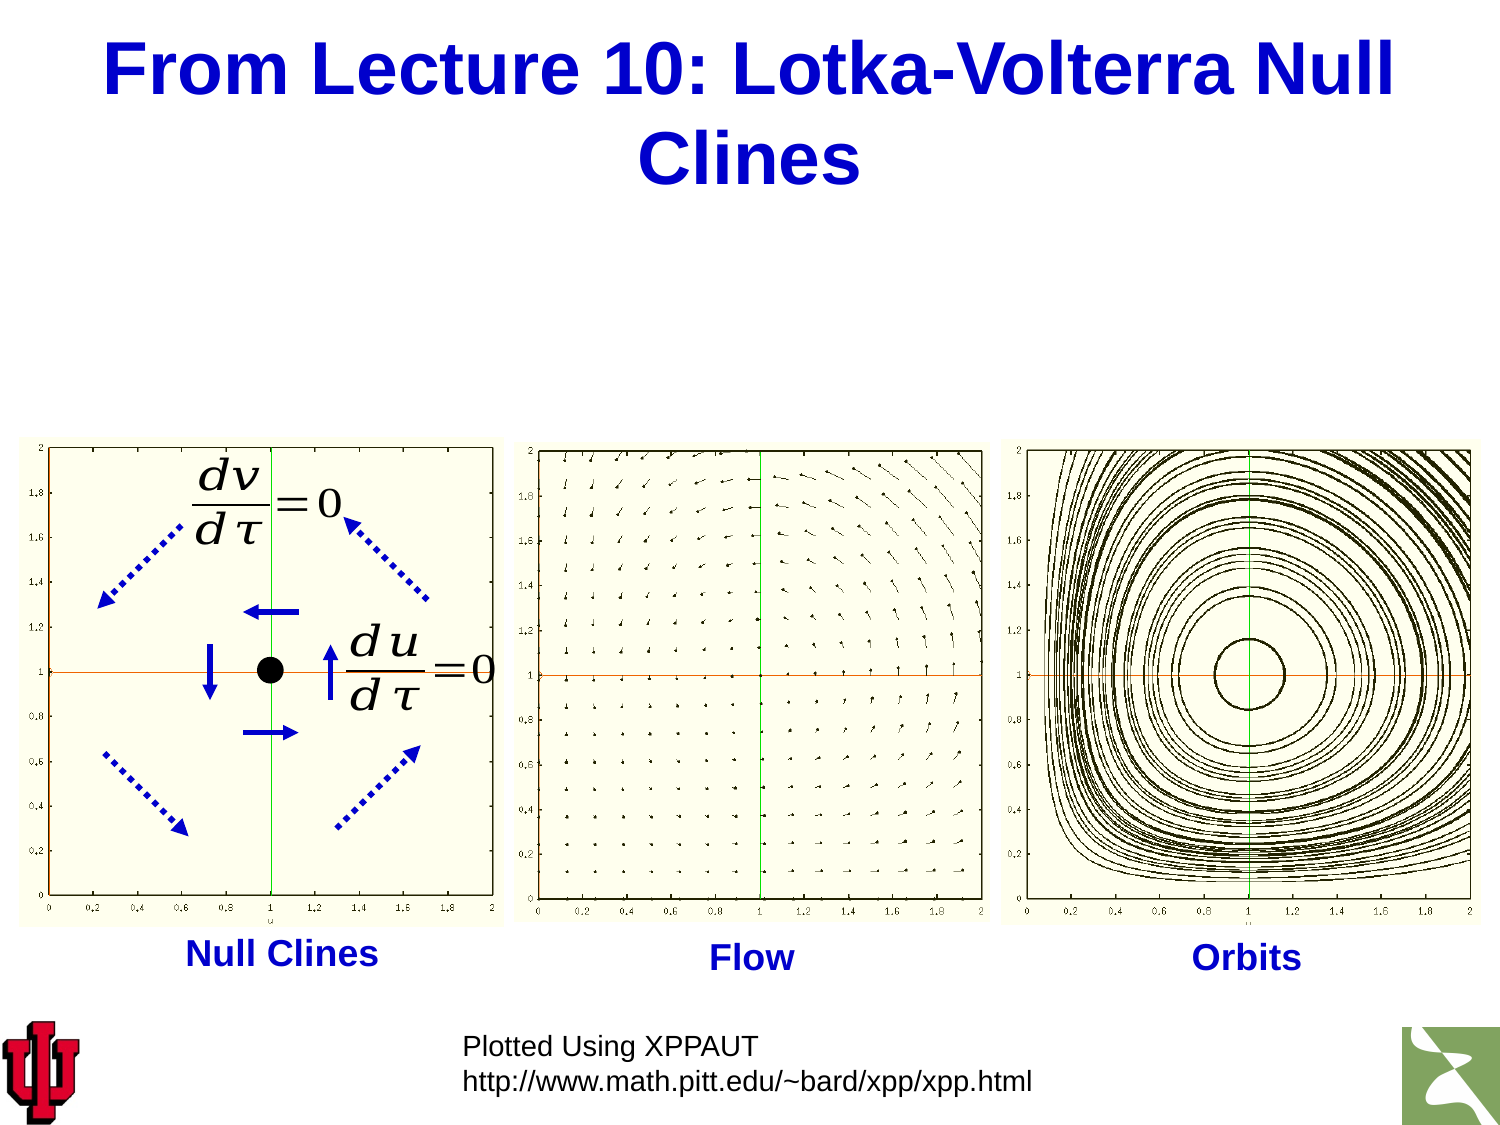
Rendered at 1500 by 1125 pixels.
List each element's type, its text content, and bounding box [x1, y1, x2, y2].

picture [0, 1020, 80, 1125]
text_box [103, 752, 189, 837]
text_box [209, 611, 331, 733]
title From Lecture 10: Lotka-Volterra Null Clines [0, 64, 1500, 154]
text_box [19, 436, 1481, 928]
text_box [169, 921, 1318, 987]
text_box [343, 516, 428, 601]
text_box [96, 525, 182, 609]
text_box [336, 744, 421, 829]
picture [1402, 1027, 1500, 1125]
text_box Plotted Using XPPAUT http://www.math.pitt.edu/~bard/xpp/xpp.html [447, 1020, 1112, 1105]
